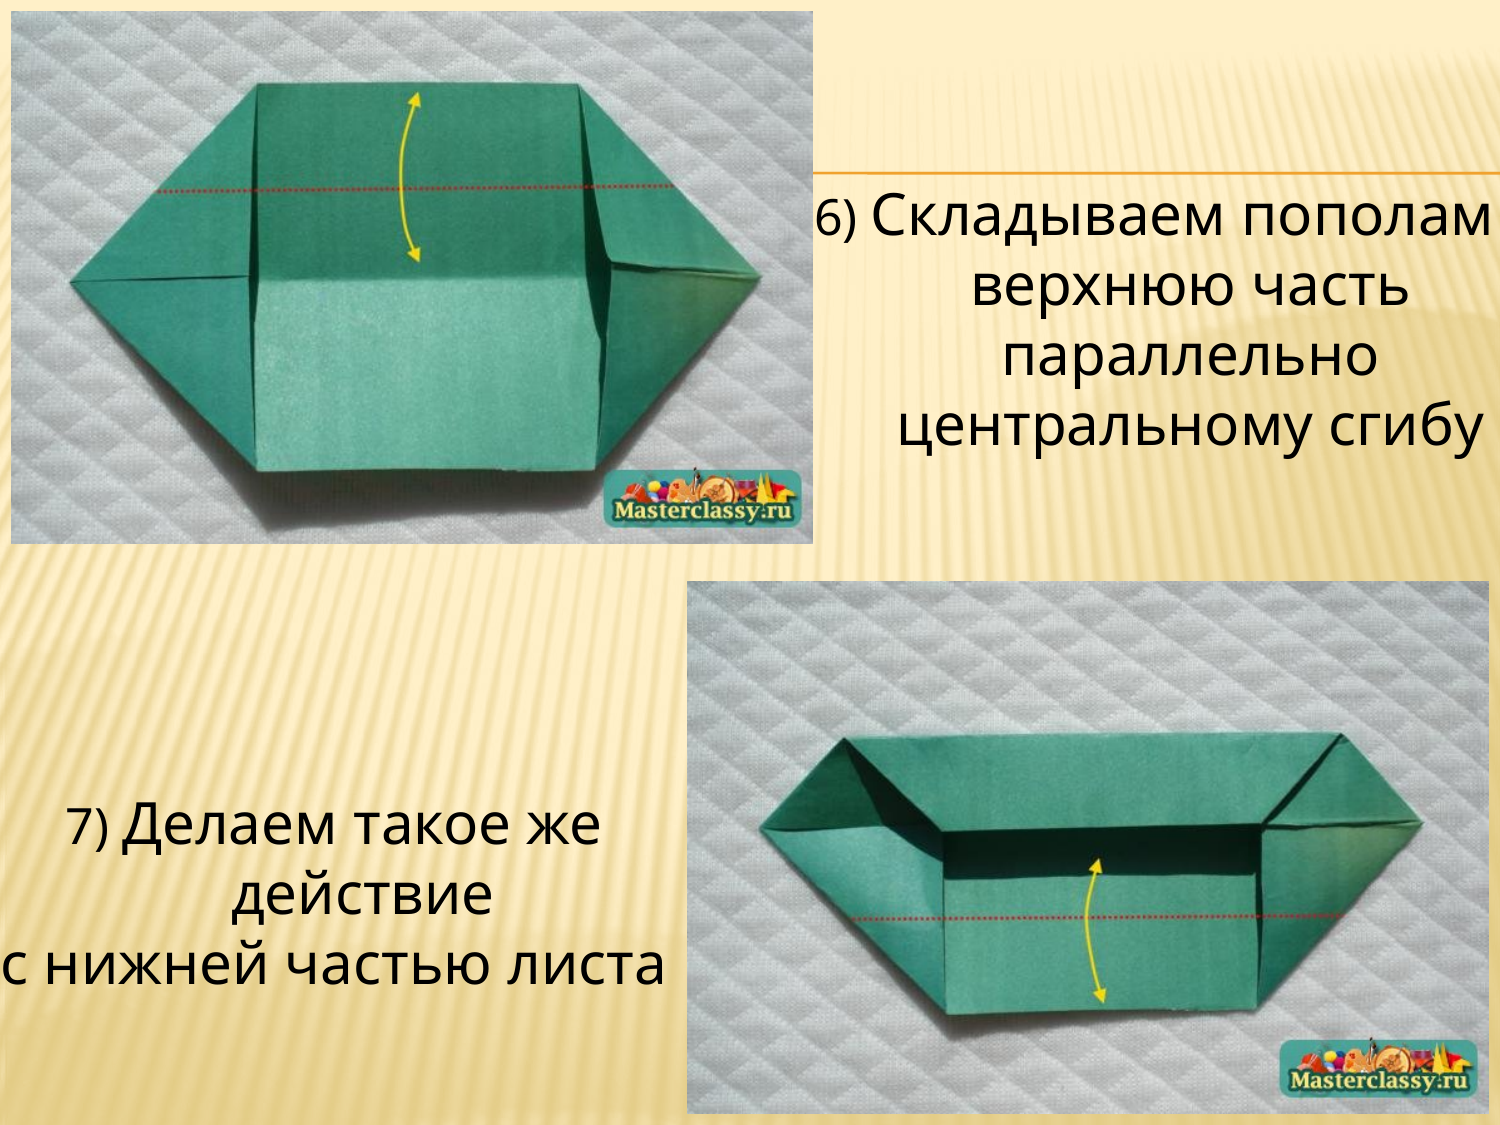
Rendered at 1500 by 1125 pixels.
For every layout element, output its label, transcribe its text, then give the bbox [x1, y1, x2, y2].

text_box 7) Делаем такое же действие с нижней частью листа [0, 786, 668, 997]
picture [687, 581, 1489, 1114]
picture [11, 11, 813, 544]
text_box 6) Складываем пополам верхнюю часть параллельно центральному сгибу [822, 177, 1500, 458]
